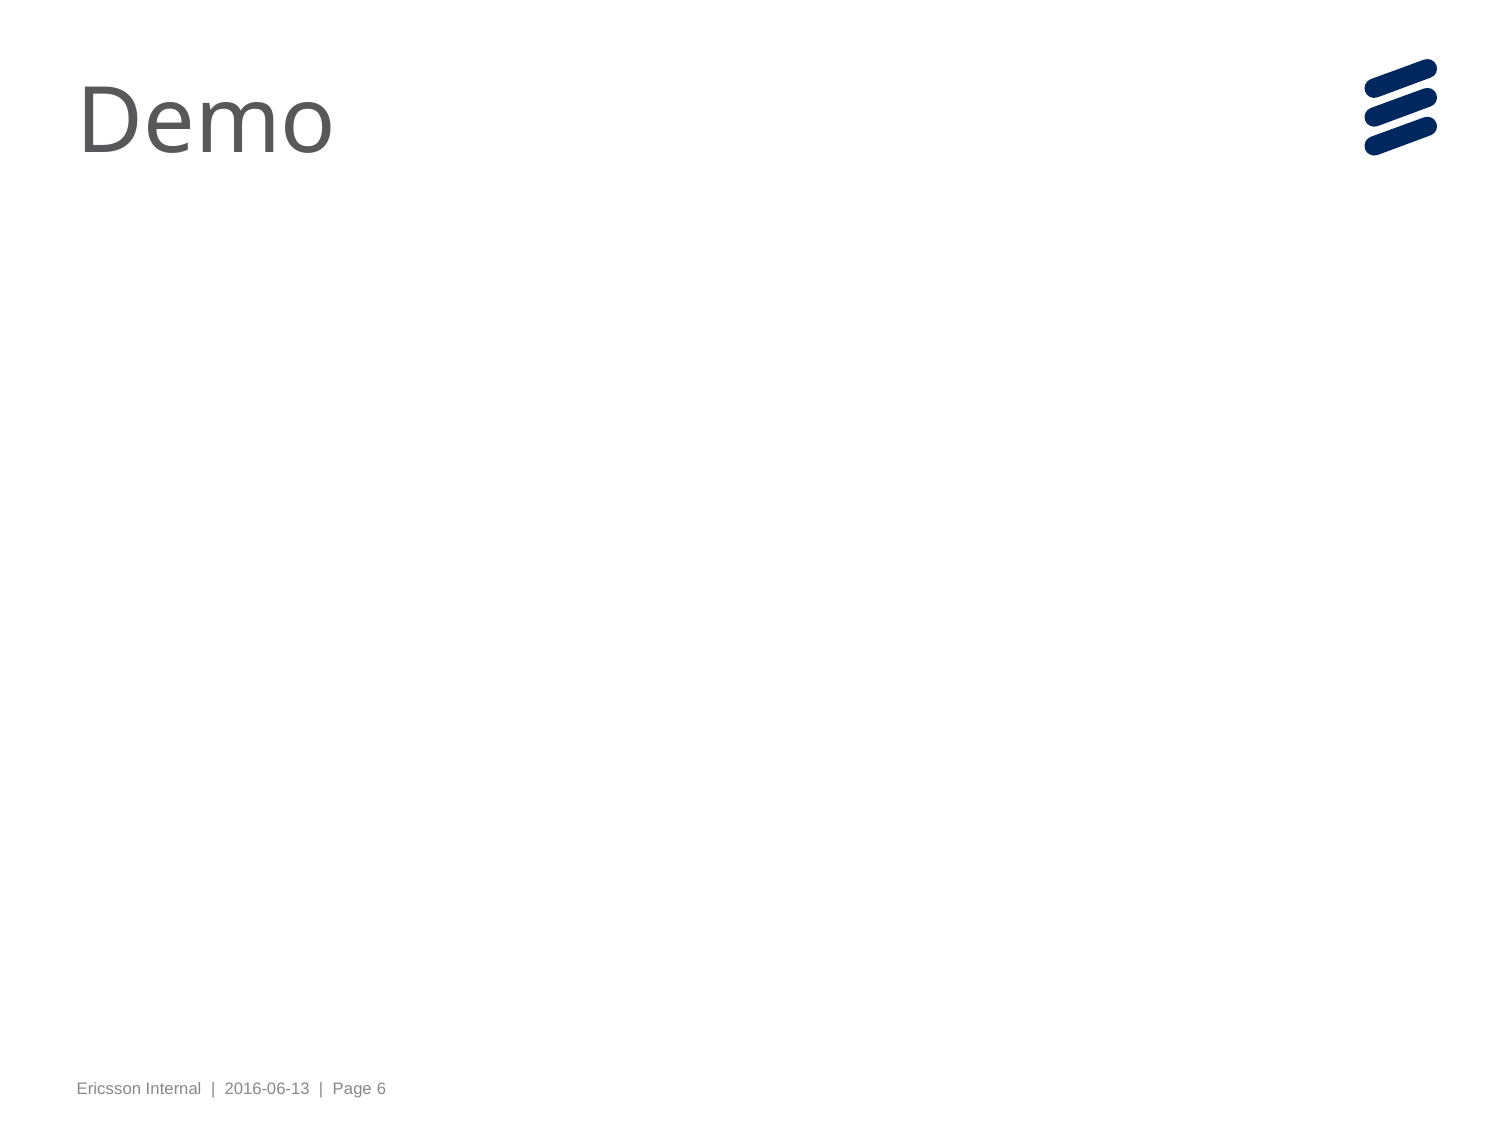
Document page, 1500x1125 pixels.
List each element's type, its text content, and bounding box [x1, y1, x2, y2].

title Demo [64, 39, 1295, 218]
